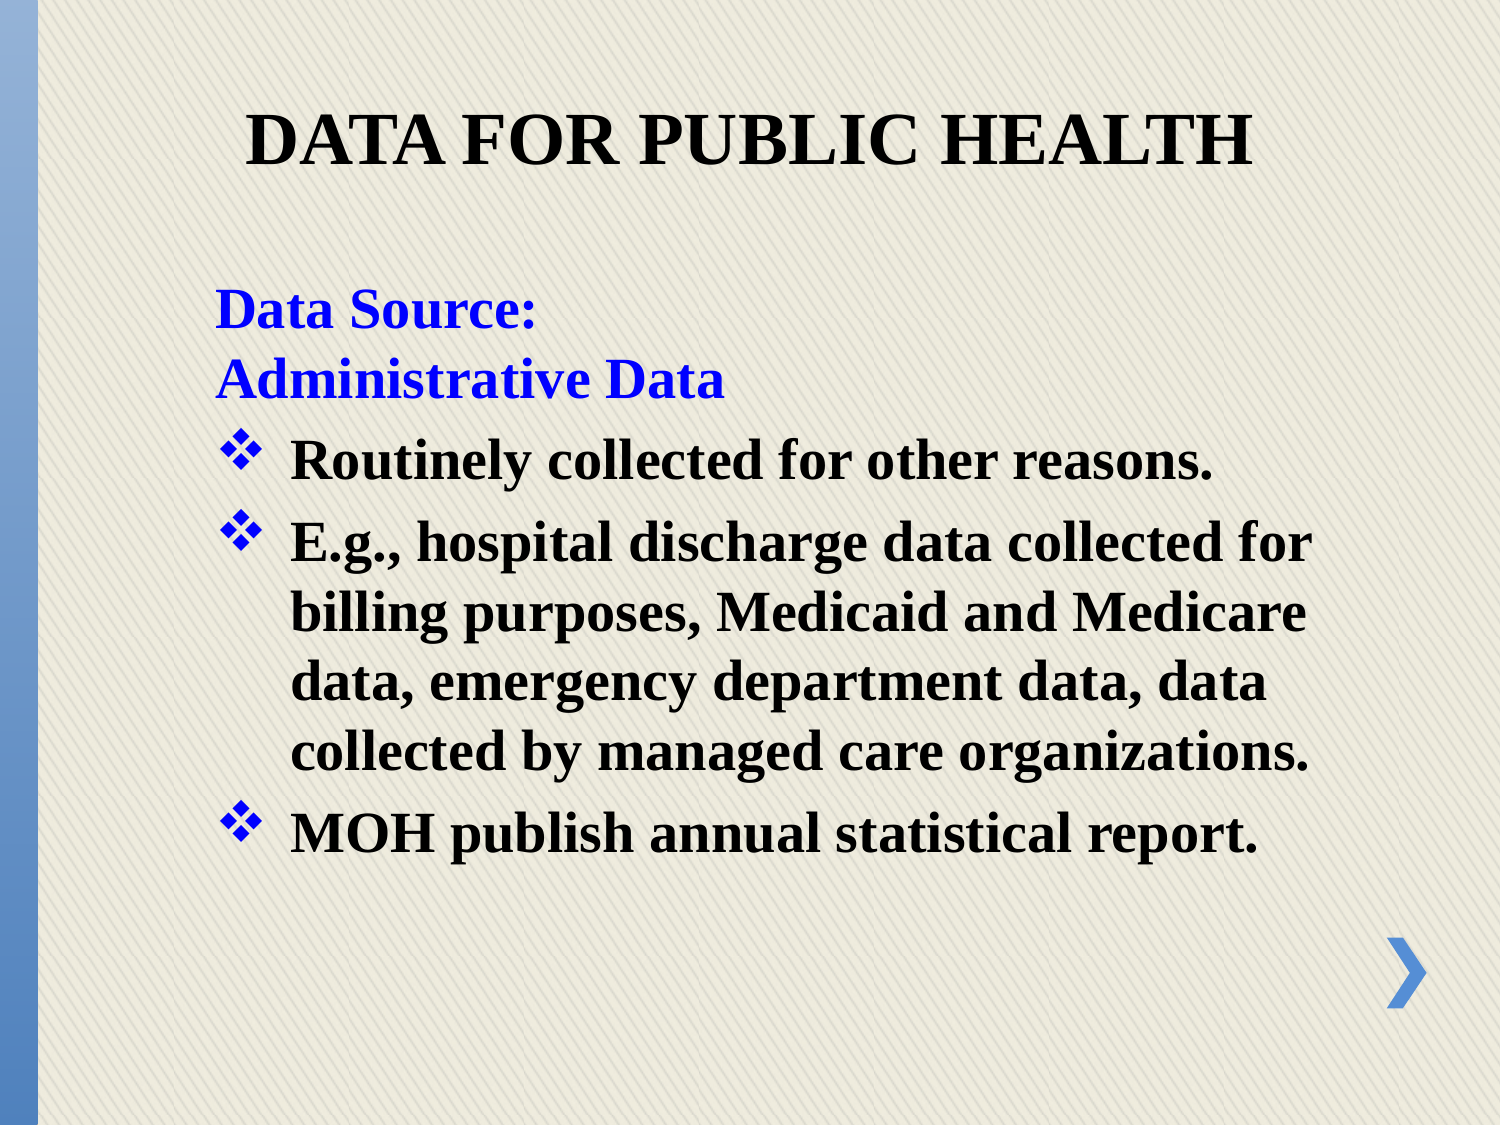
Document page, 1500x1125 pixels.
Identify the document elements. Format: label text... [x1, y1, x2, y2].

list Data Source: Administrative Data Routinely collected for other reasons. E.g., hospital discharge data collected for billing purposes, Medicaid and Medicare data, emergency department data, data collected by managed care organizations. MOH publish annual statistical report. [200, 262, 1425, 988]
title DATA FOR PUBLIC HEALTH [112, 87, 1388, 188]
